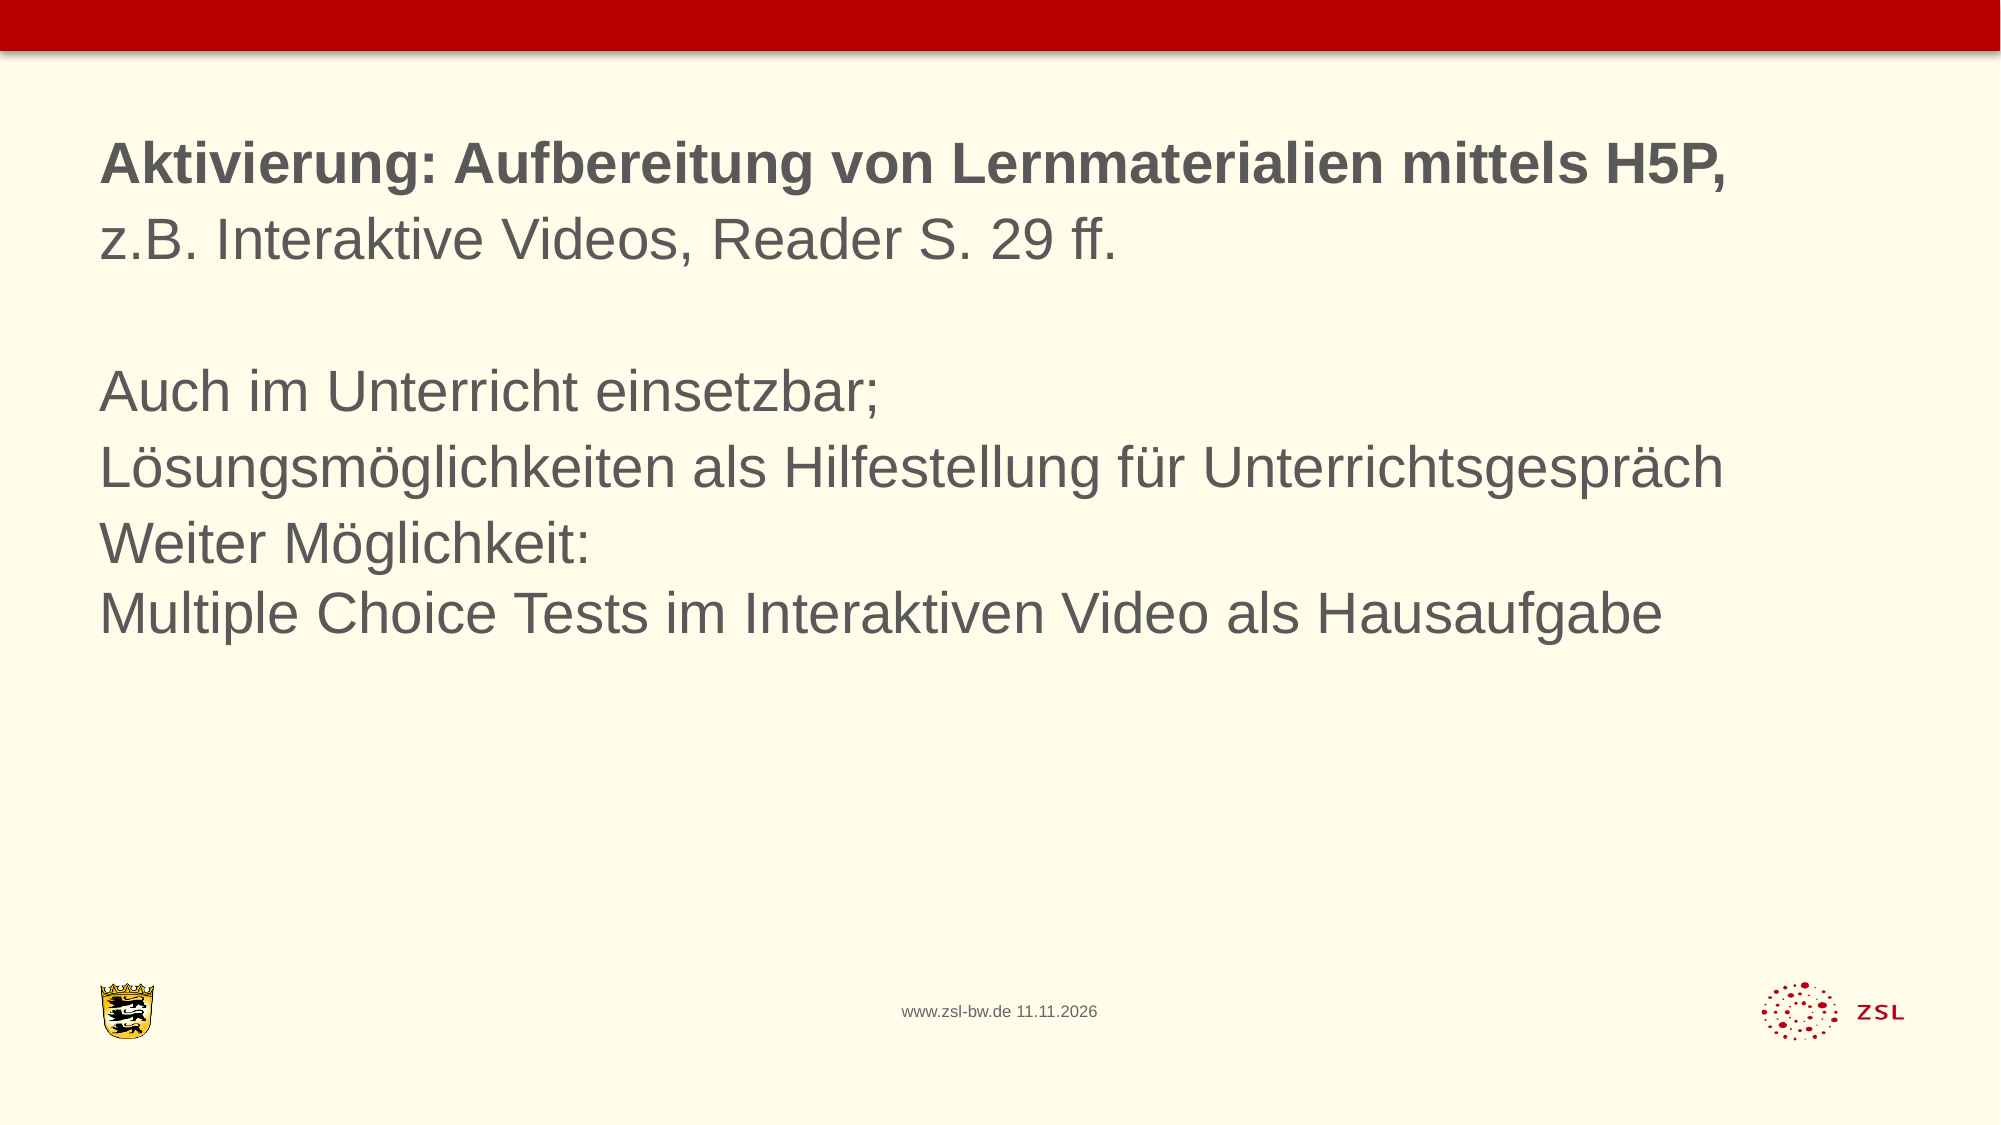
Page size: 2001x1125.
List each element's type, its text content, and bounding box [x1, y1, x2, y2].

text_box Aktivierung: Aufbereitung von Lernmaterialien mittels H5P, z.B. Interaktive Videos, Reader S. 29 ff. Auch im Unterricht einsetzbar; Lösungsmöglichkeiten als Hilfestellung für Unterrichtsgespräch Weiter Möglichkeit: Multiple Choice Tests im Interaktiven Video als Hausaufgabe [66, 117, 1923, 1059]
